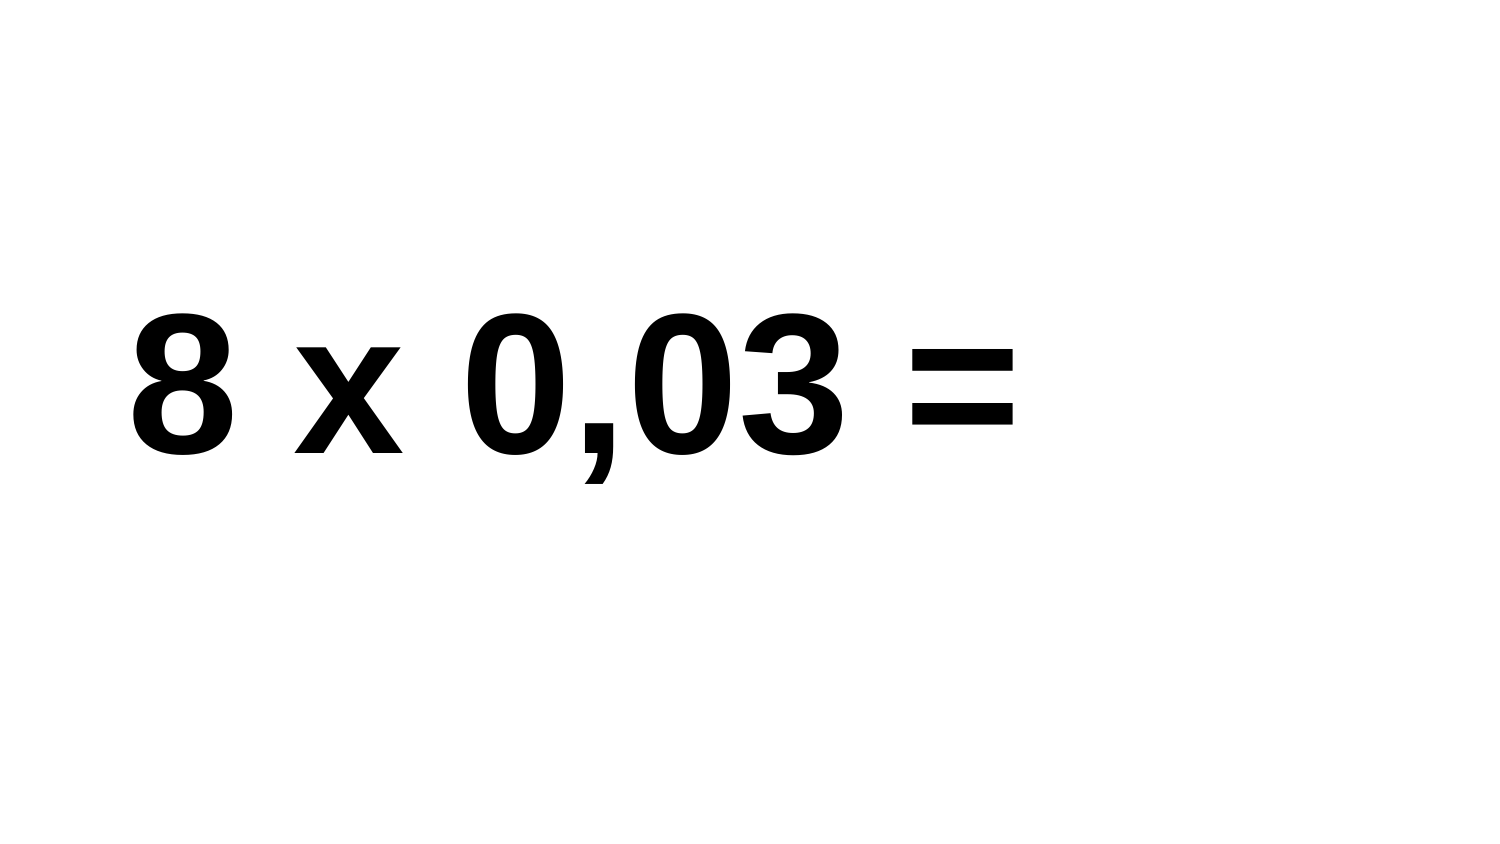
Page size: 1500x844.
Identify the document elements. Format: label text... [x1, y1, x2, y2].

text_box 8 x 0,03 = [112, 318, 1388, 509]
